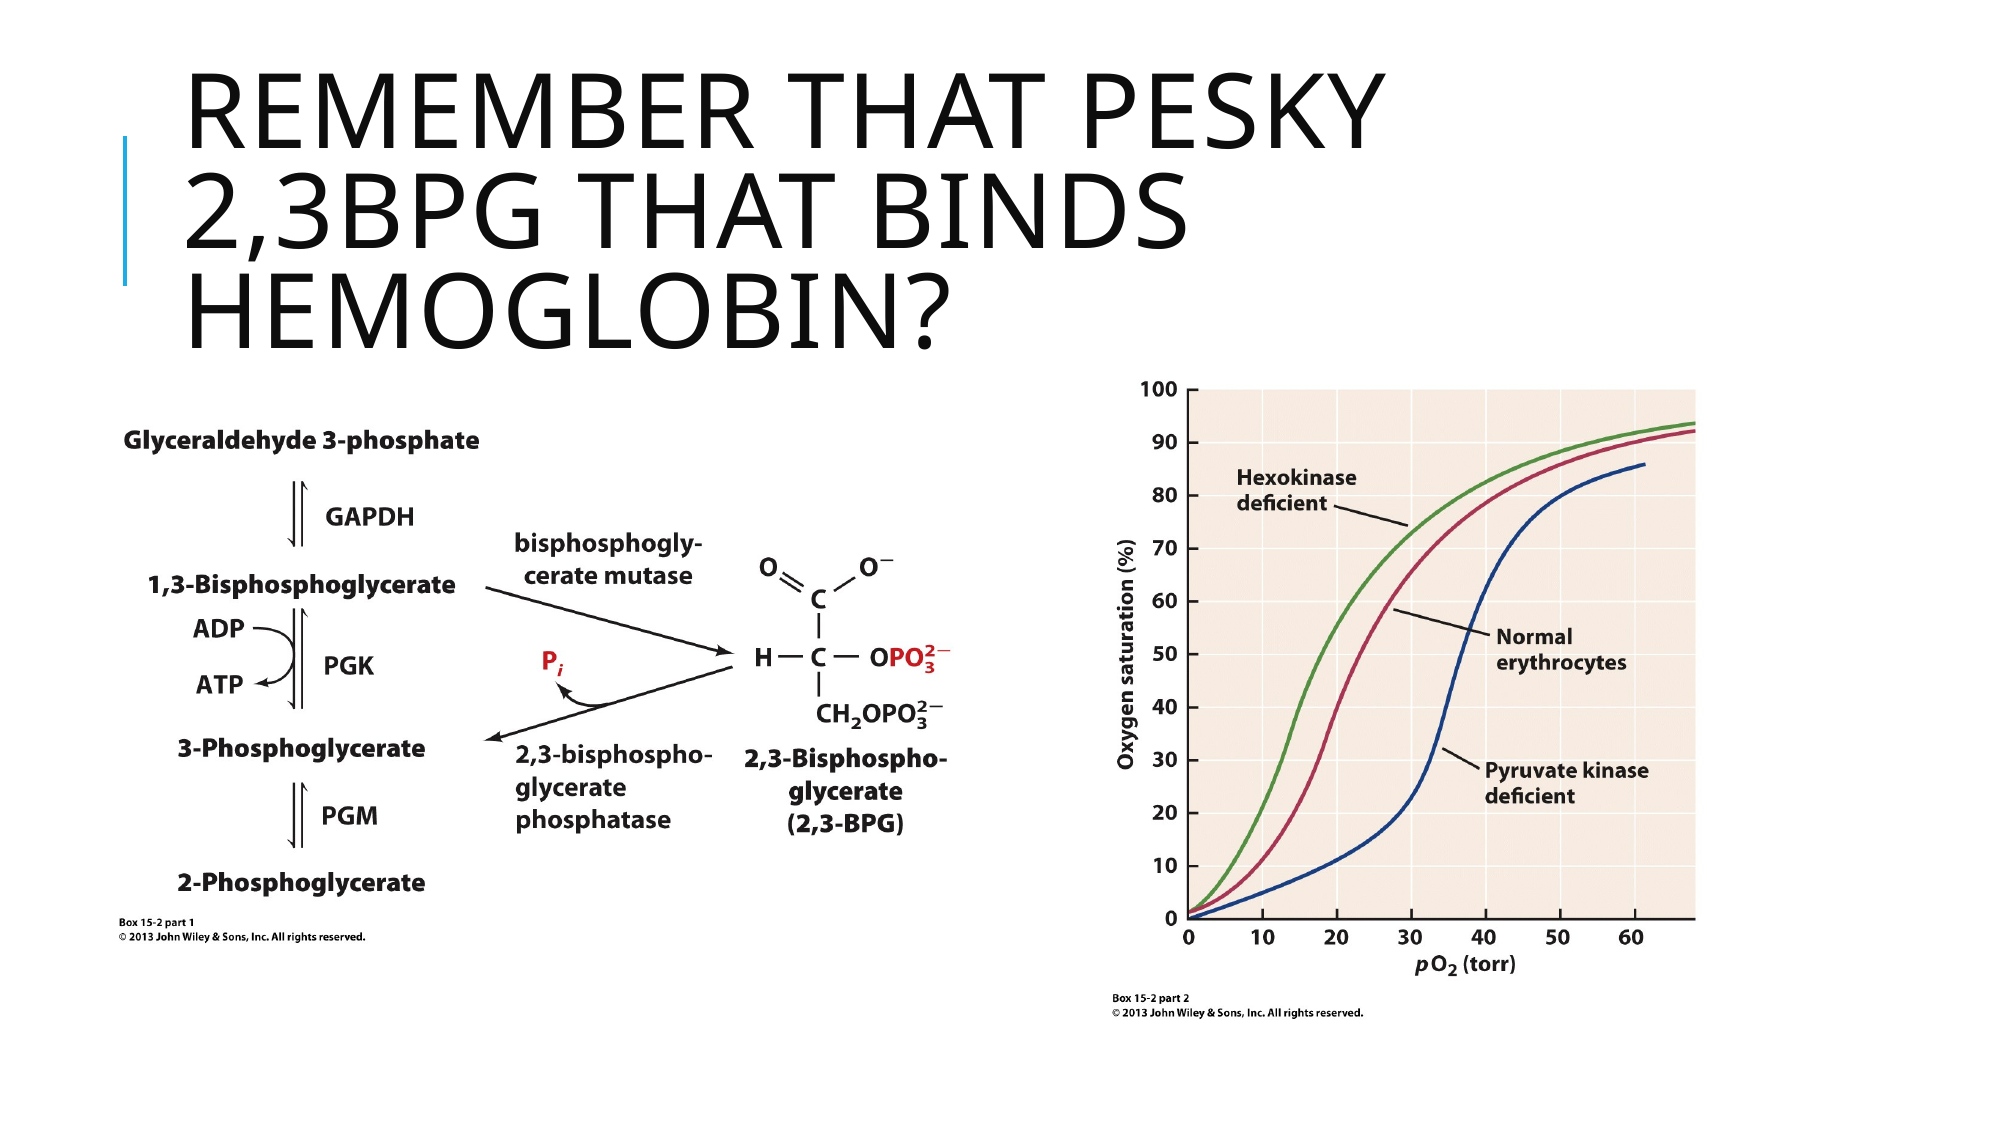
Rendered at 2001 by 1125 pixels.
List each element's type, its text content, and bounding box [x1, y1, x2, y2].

picture [1107, 374, 1705, 1021]
picture [113, 420, 954, 945]
title Remember that pesky 2,3bpg that binds hemoglobin? [168, 96, 1763, 342]
